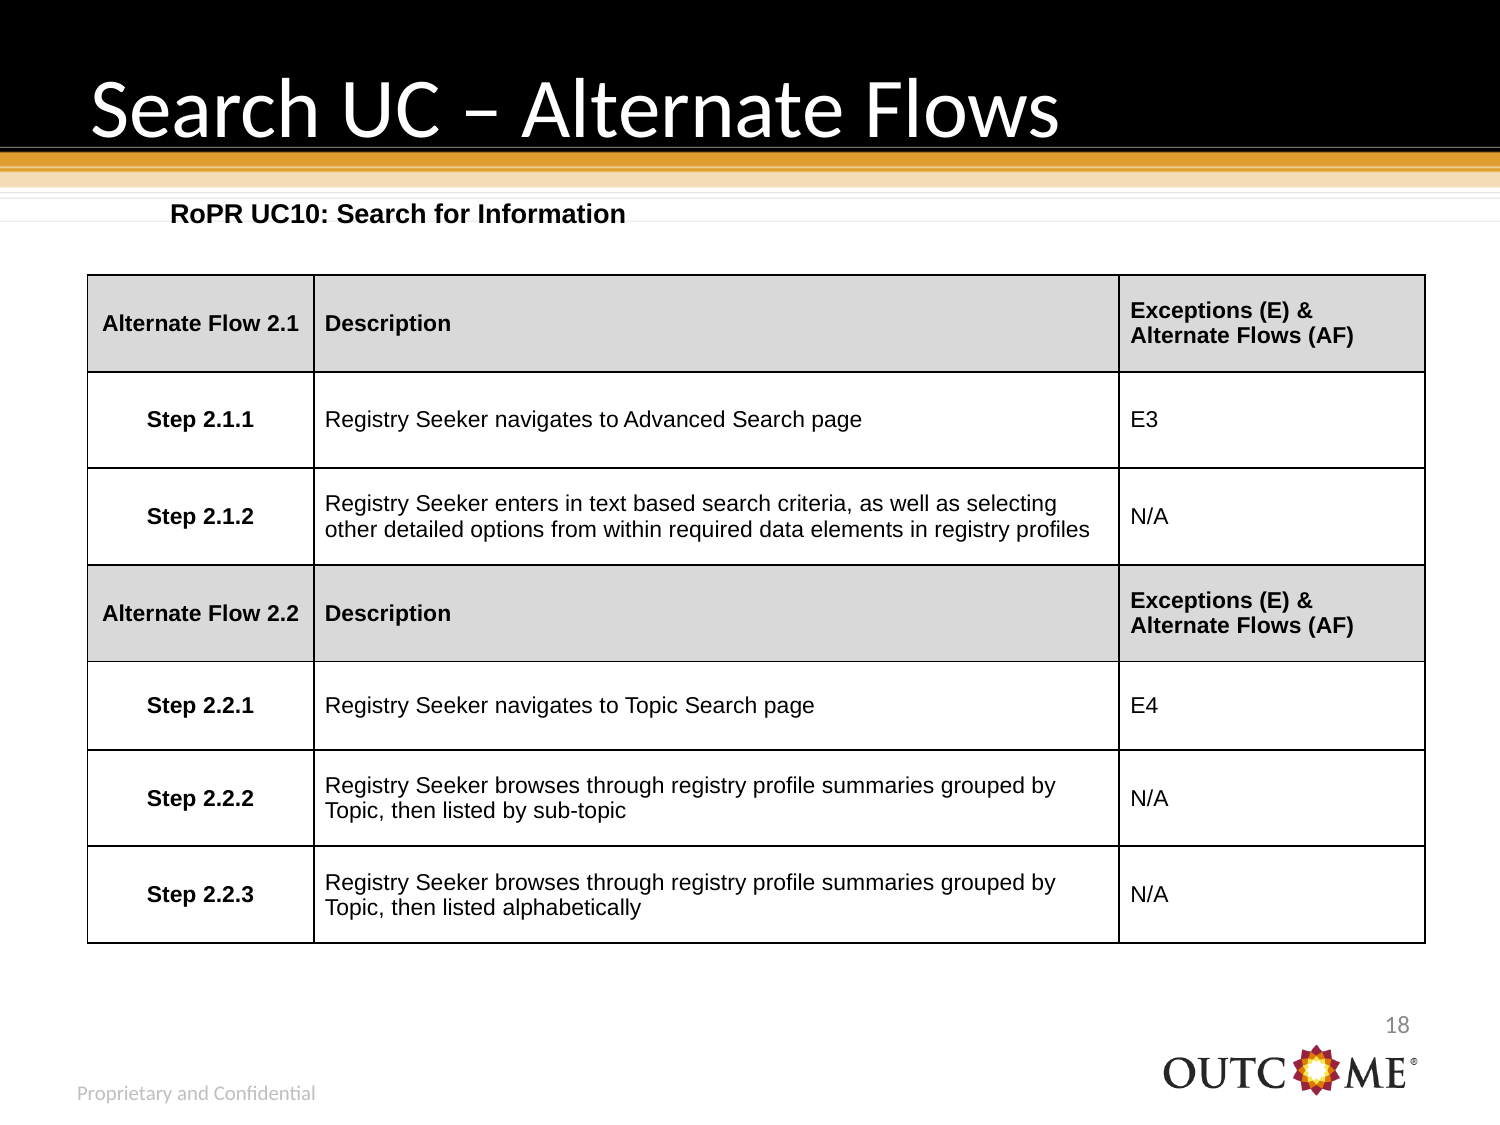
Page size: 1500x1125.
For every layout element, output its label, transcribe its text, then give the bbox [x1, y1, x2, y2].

title Search UC – Alternate Flows [75, 45, 1425, 163]
table_cell Step 2.1.2 [88, 469, 313, 564]
table_cell E4 [1120, 662, 1424, 749]
table_cell Alternate Flow 2.2 [88, 566, 313, 661]
table_cell N/A [1120, 847, 1424, 942]
table_cell E3 [1120, 373, 1424, 467]
table_cell Registry Seeker navigates to Advanced Search page [315, 373, 1118, 467]
table_cell Step 2.2.2 [88, 751, 313, 845]
slide_number 17 [1074, 999, 1425, 1048]
table_header Exceptions (E) & Alternate Flows (AF) [1120, 276, 1424, 371]
table_header Alternate Flow 2.1 [88, 276, 313, 371]
table_cell N/A [1120, 469, 1424, 564]
table_header Description [315, 276, 1118, 371]
table_cell Step 2.2.1 [88, 662, 313, 749]
picture [1163, 1048, 1418, 1096]
table_cell Step 2.1.1 [88, 373, 313, 467]
table_cell Registry Seeker browses through registry profile summaries grouped by Topic, then listed by sub-topic [315, 751, 1118, 845]
table_cell Registry Seeker enters in text based search criteria, as well as selecting other detailed options from within required data elements in registry profiles [315, 469, 1118, 564]
table_cell Exceptions (E) & Alternate Flows (AF) [1120, 566, 1424, 661]
table_cell Step 2.2.3 [88, 847, 313, 942]
text_box RoPR UC10: Search for Information [87, 175, 1425, 274]
table_cell Registry Seeker browses through registry profile summaries grouped by Topic, then listed alphabetically [315, 847, 1118, 942]
table_cell Registry Seeker navigates to Topic Search page [315, 662, 1118, 749]
table_cell N/A [1120, 751, 1424, 845]
picture [0, 0, 1500, 223]
table_cell Description [315, 566, 1118, 661]
